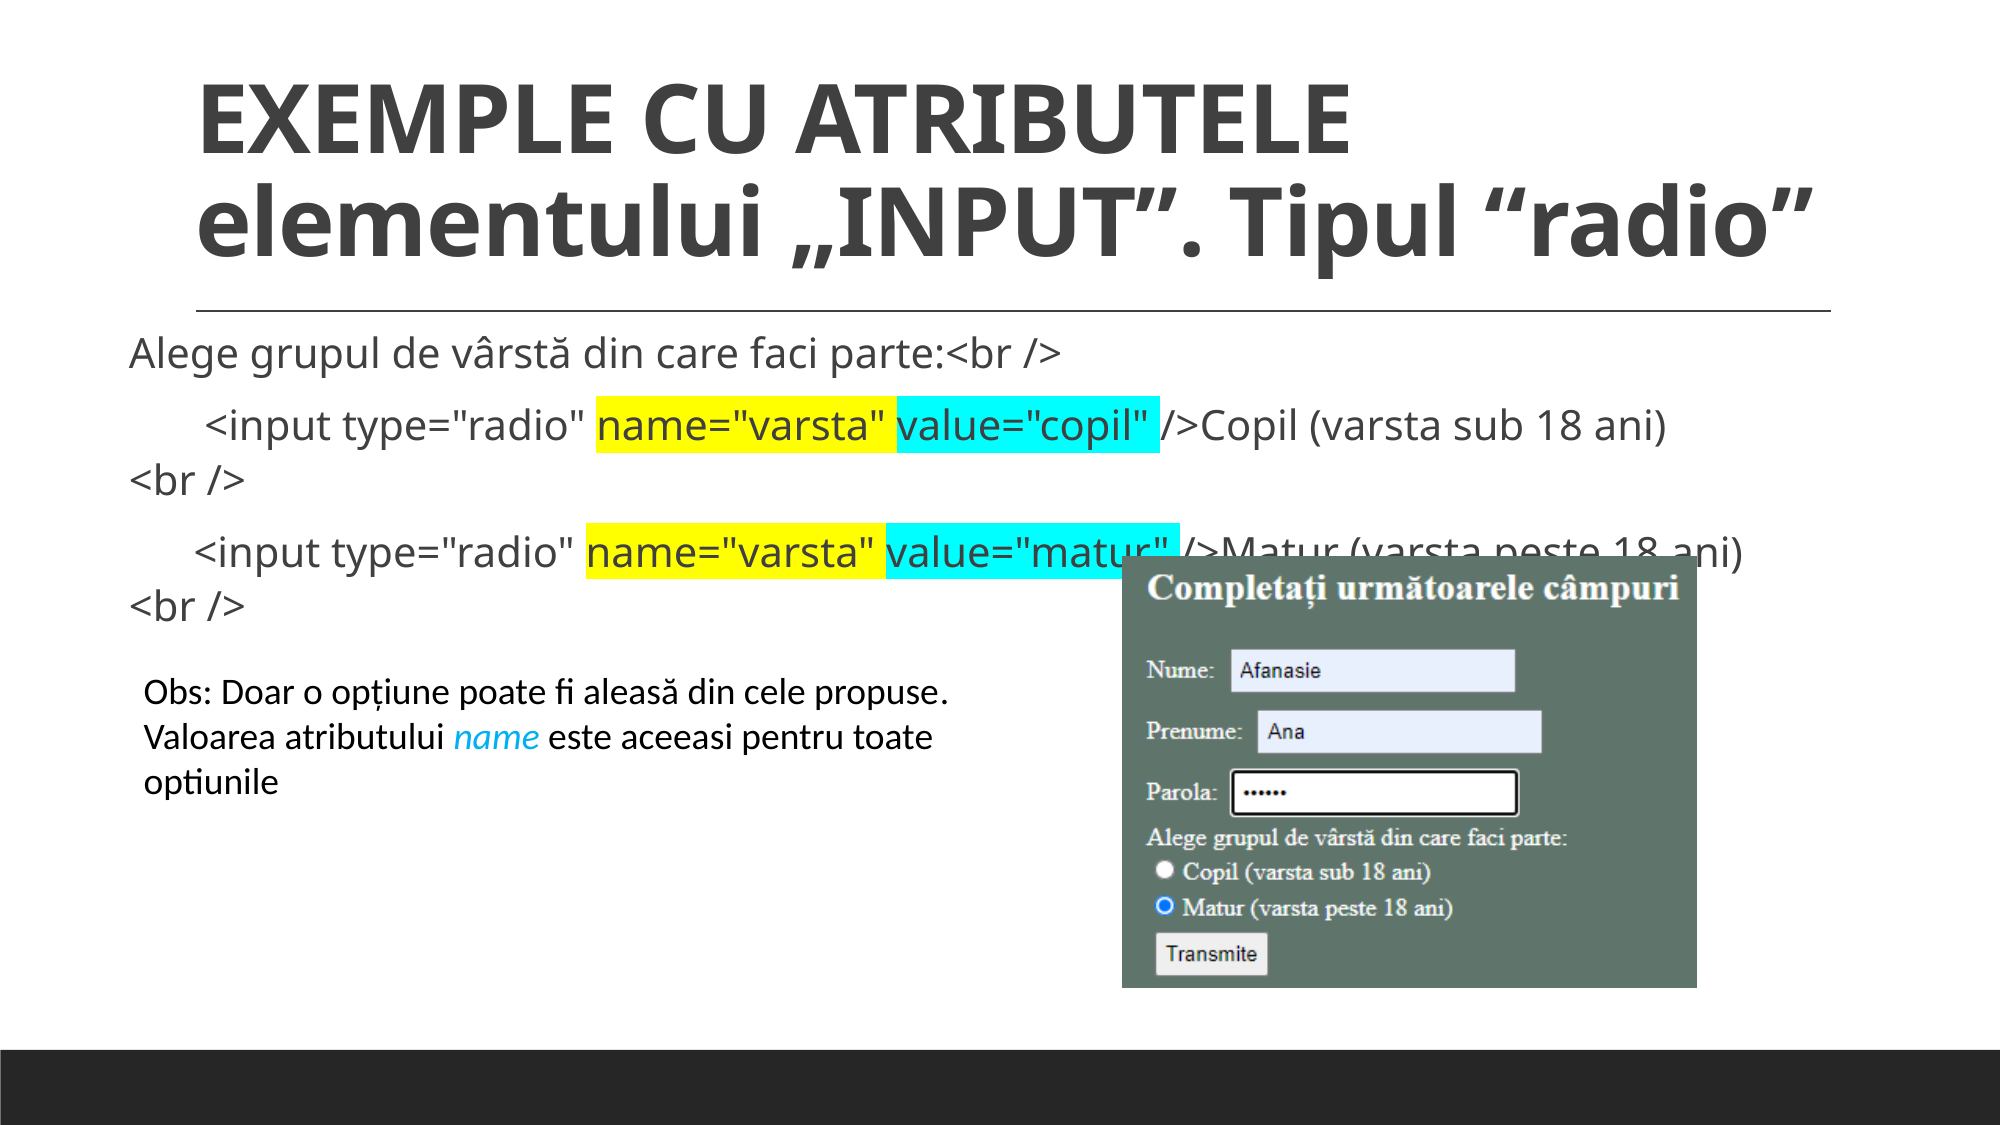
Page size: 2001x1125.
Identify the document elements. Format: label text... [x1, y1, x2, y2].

picture [1122, 555, 1697, 988]
text_box Obs: Doar o opţiune poate fi aleasă din cele propuse. Valoarea atributului name este aceeasi pentru toate optiunile [128, 659, 1049, 810]
list Alege grupul de vârstă din care faci parte:<br /> <input type="radio" name="varsta" value="copil" />Copil (varsta sub 18 ani) <br /> <input type="radio" name="varsta" value="matur" />Matur (varsta peste 18 ani) <br /> [129, 314, 1753, 968]
title EXEMPLE CU ATRIBUTELE elementului „INPUT”. Tipul “radio” [180, 47, 1830, 285]
